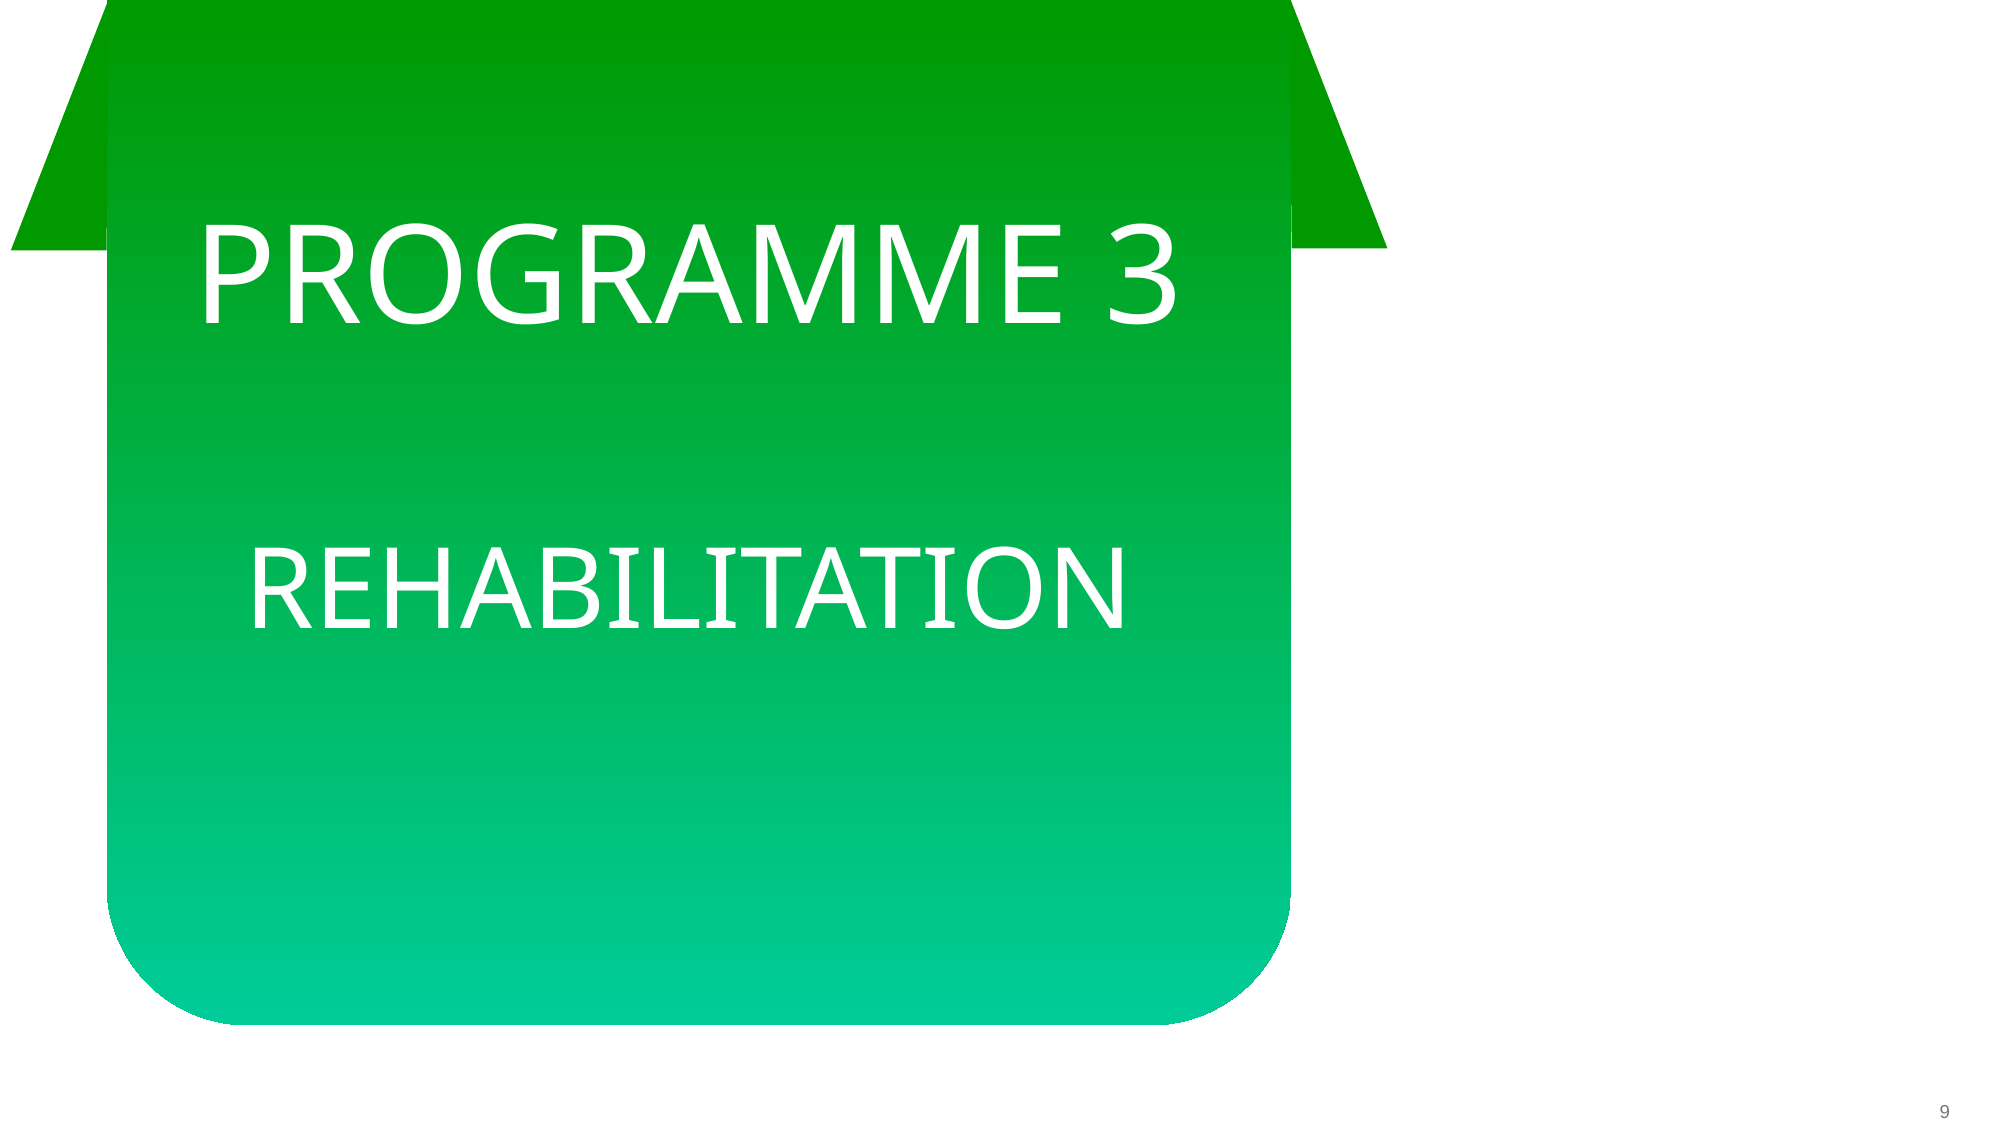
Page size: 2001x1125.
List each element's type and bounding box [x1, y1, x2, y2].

text_box [10, 0, 1388, 1026]
